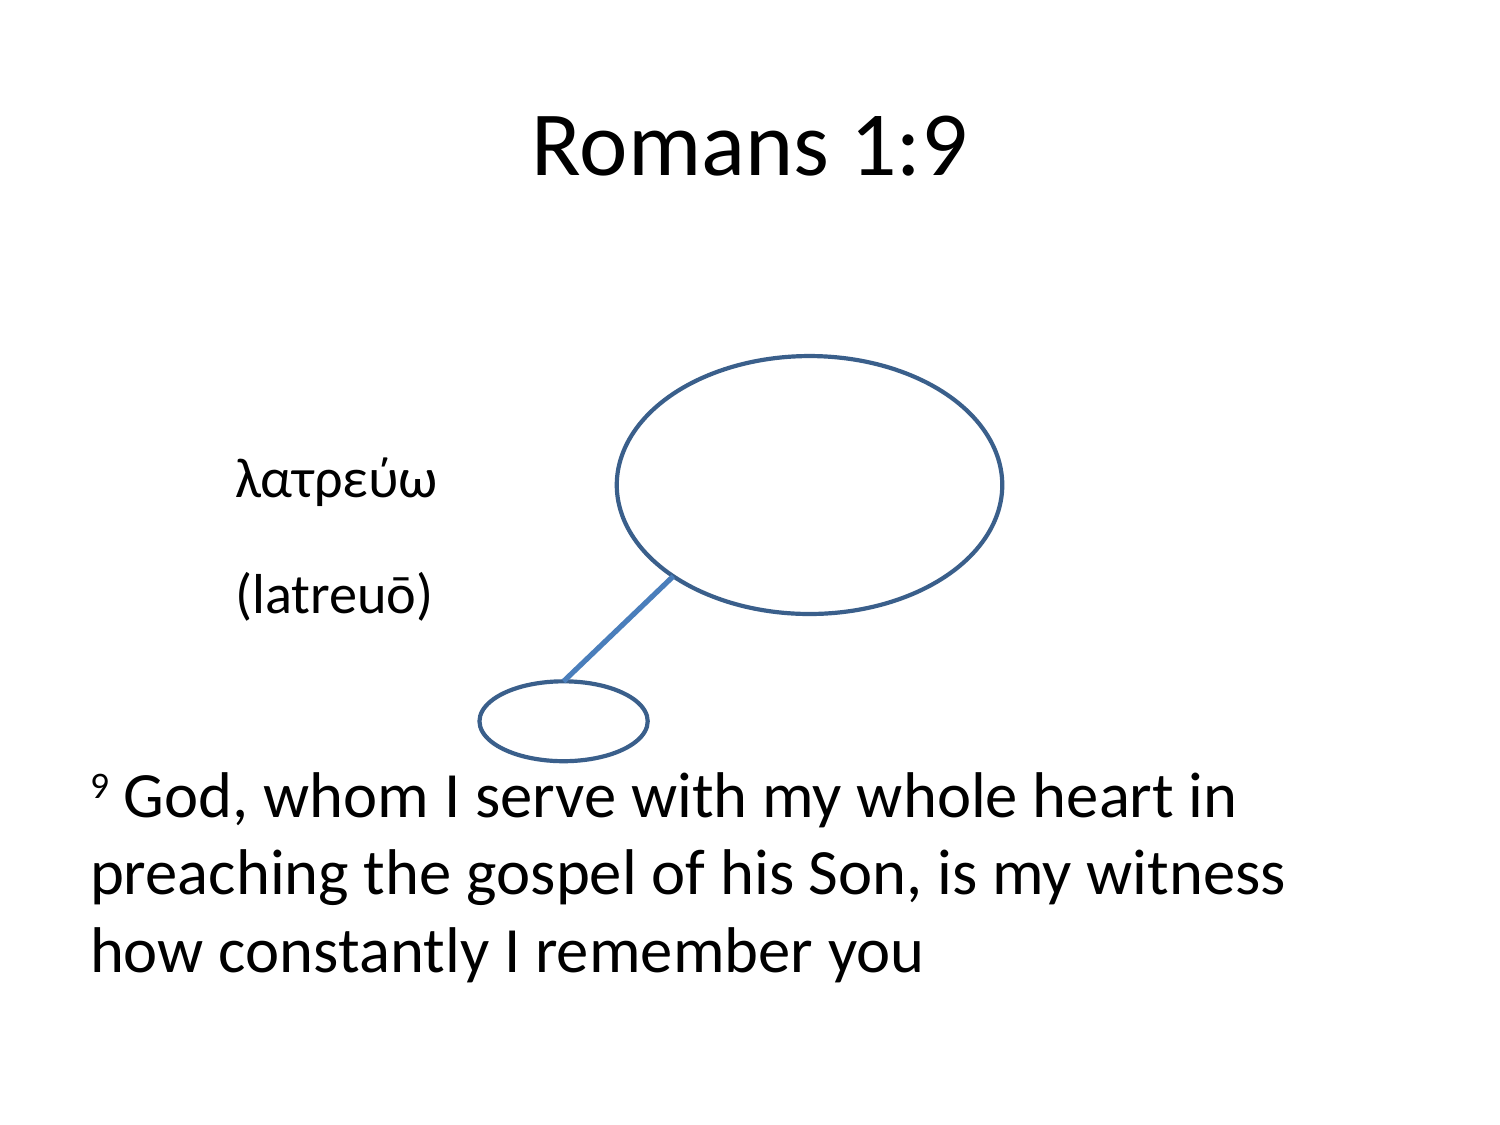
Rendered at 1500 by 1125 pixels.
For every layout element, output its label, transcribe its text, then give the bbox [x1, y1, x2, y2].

title Romans 1:9 [75, 45, 1425, 233]
list λατρεύω (latreuō) 9 God, whom I serve with my whole heart in preaching the gospel of his Son, is my witness how constantly I remember you [75, 256, 1425, 999]
text_box [477, 679, 650, 764]
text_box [563, 575, 674, 682]
text_box [614, 353, 1005, 617]
